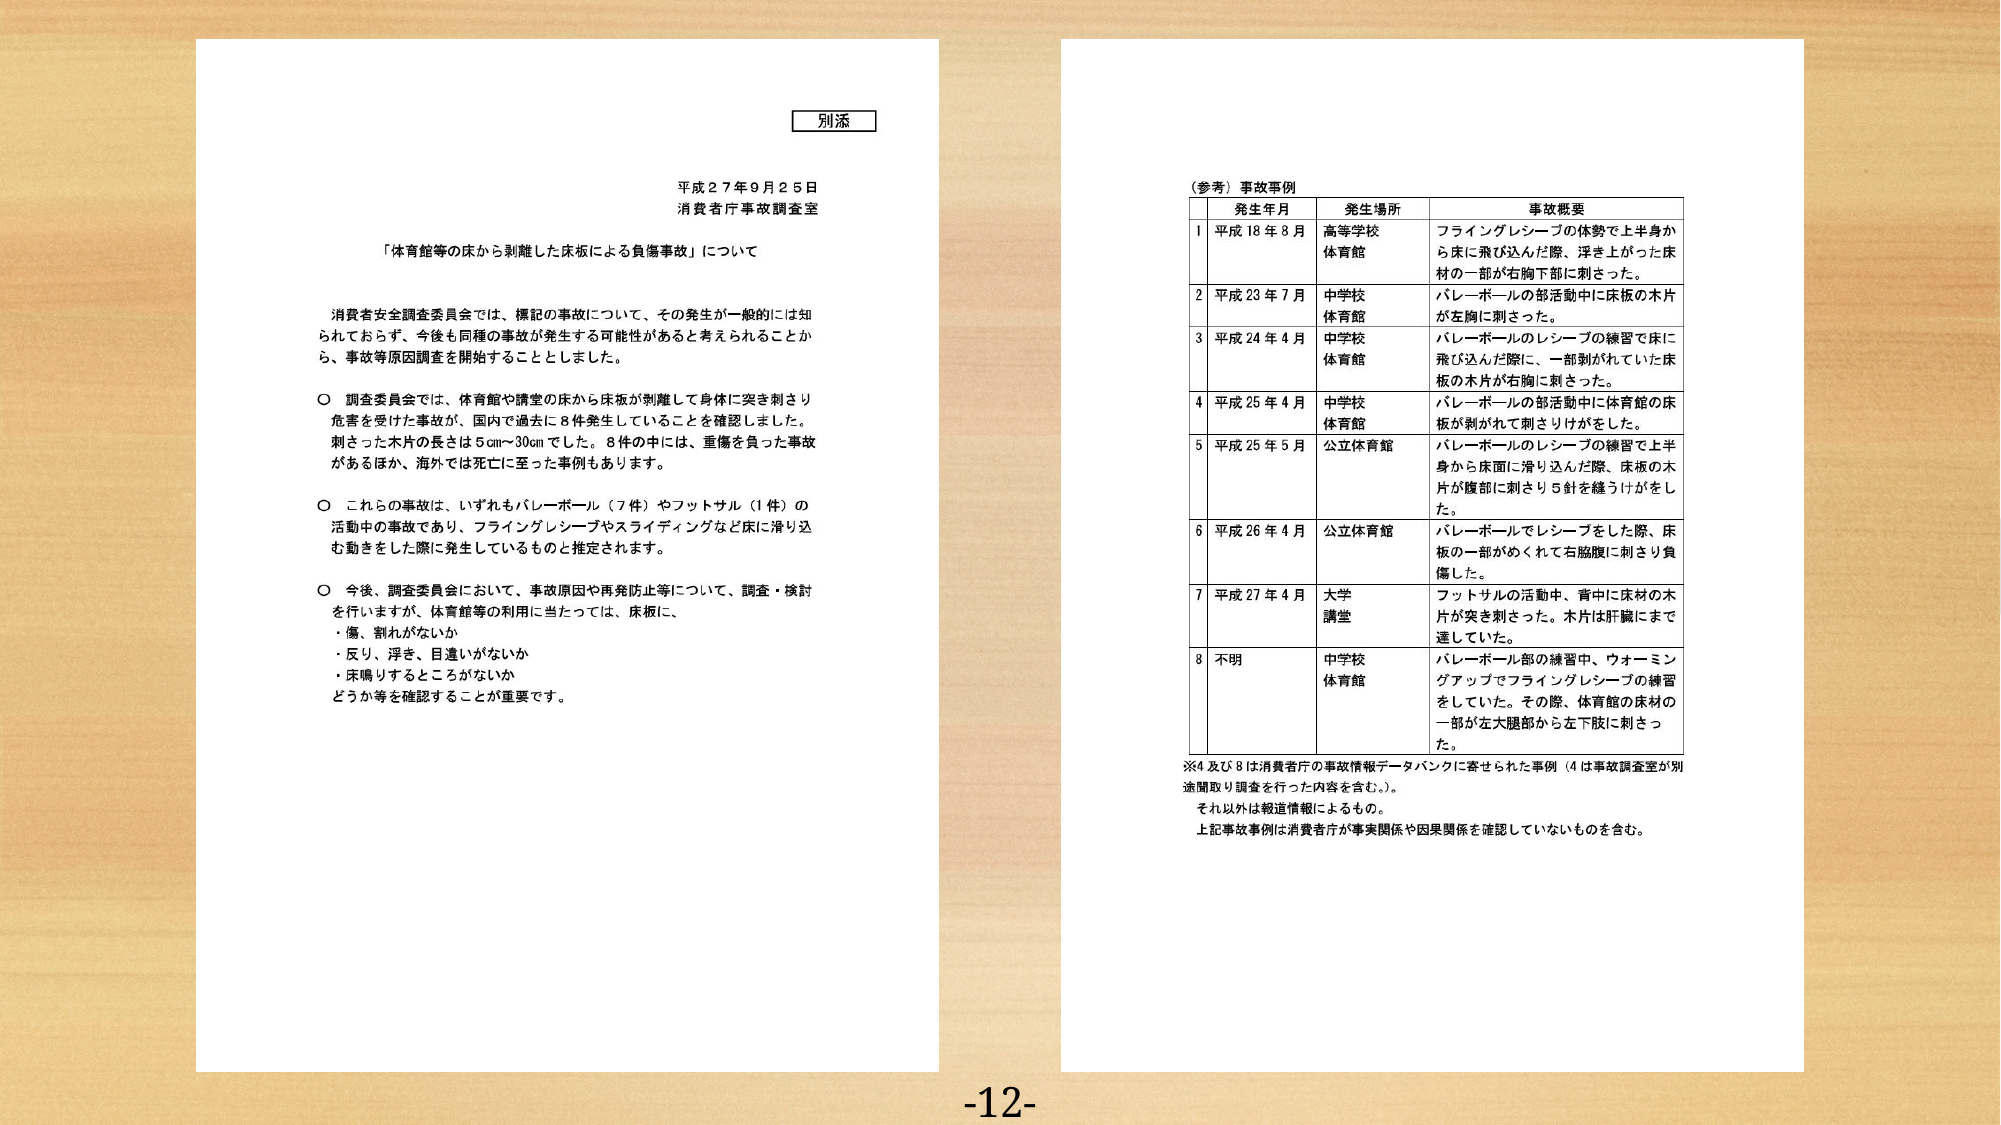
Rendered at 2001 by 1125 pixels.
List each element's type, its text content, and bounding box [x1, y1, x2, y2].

picture [1081, 59, 1784, 1052]
text_box [0, 0, 2000, 1125]
picture [216, 59, 918, 1052]
text_box -12- [834, 1068, 1165, 1125]
